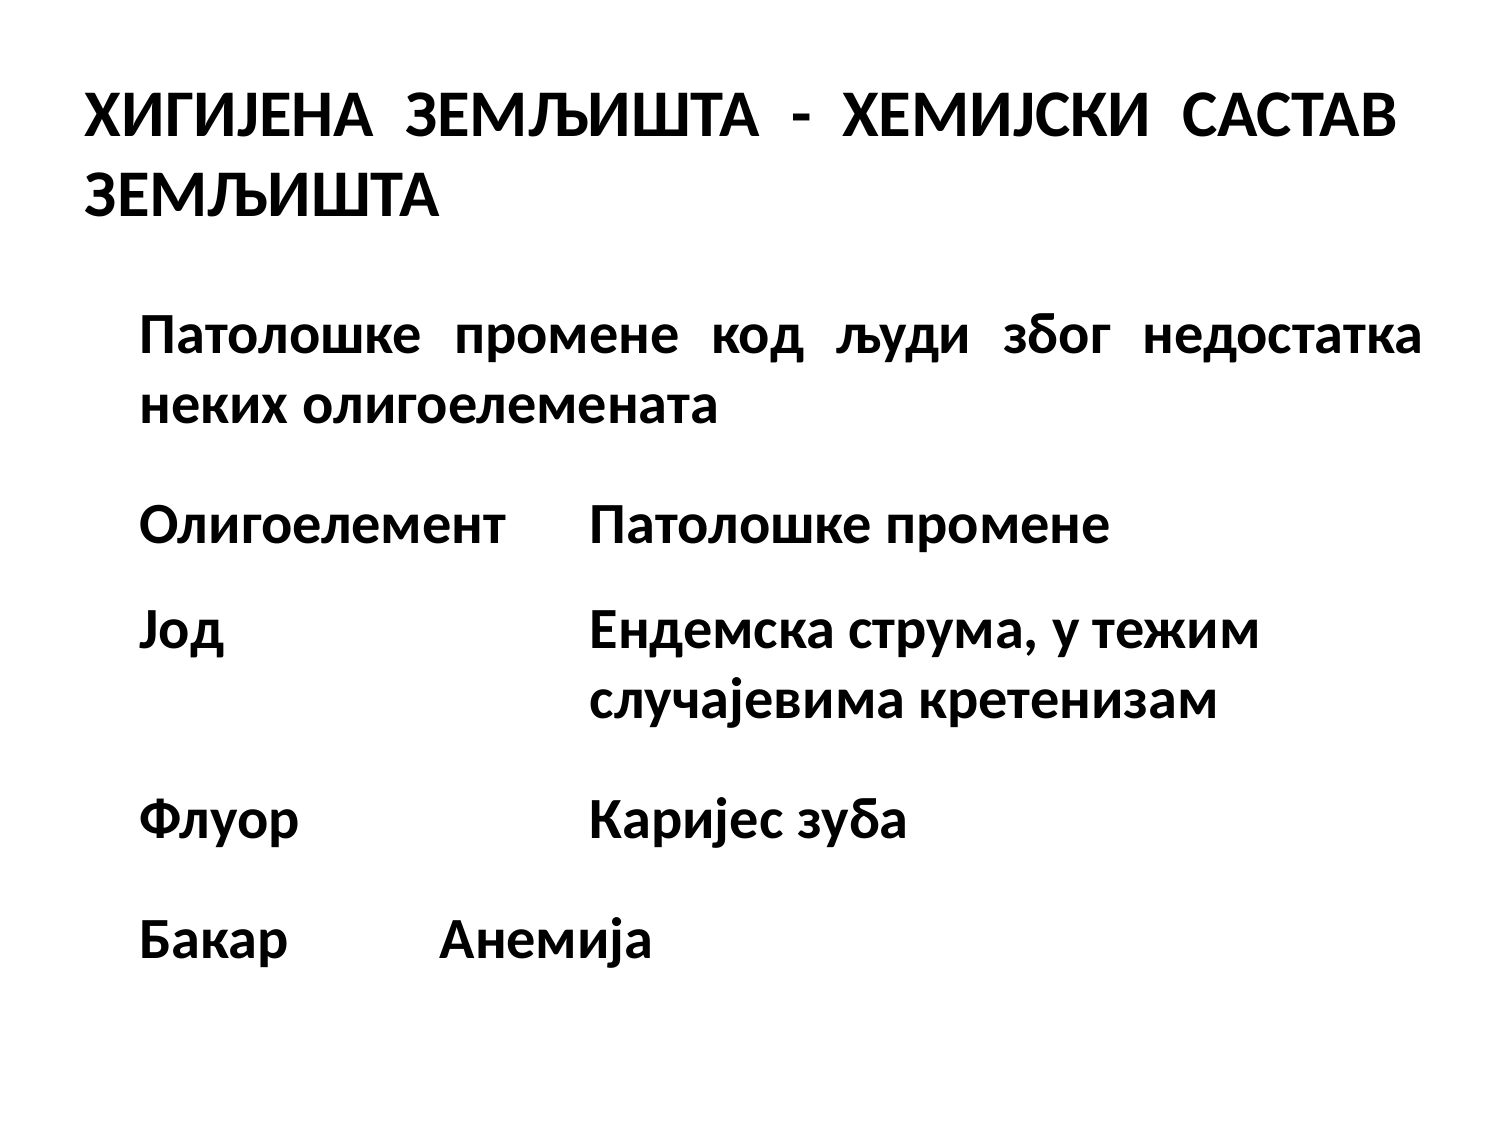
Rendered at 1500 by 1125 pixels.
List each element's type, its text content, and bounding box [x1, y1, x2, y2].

text_box ХИГИЈЕНА ЗЕМЉИШТА - ХЕМИЈСКИ САСТАВ ЗЕМЉИШТА [70, 62, 1413, 238]
text_box Патолошке промене код људи због недостатка неких олигоелемената Олигоелемент Патолошке промене Јод Ендемска струма, у тежим случајевима кретенизам Флуор Каријес зуба Бакар Анемија [125, 287, 1438, 978]
